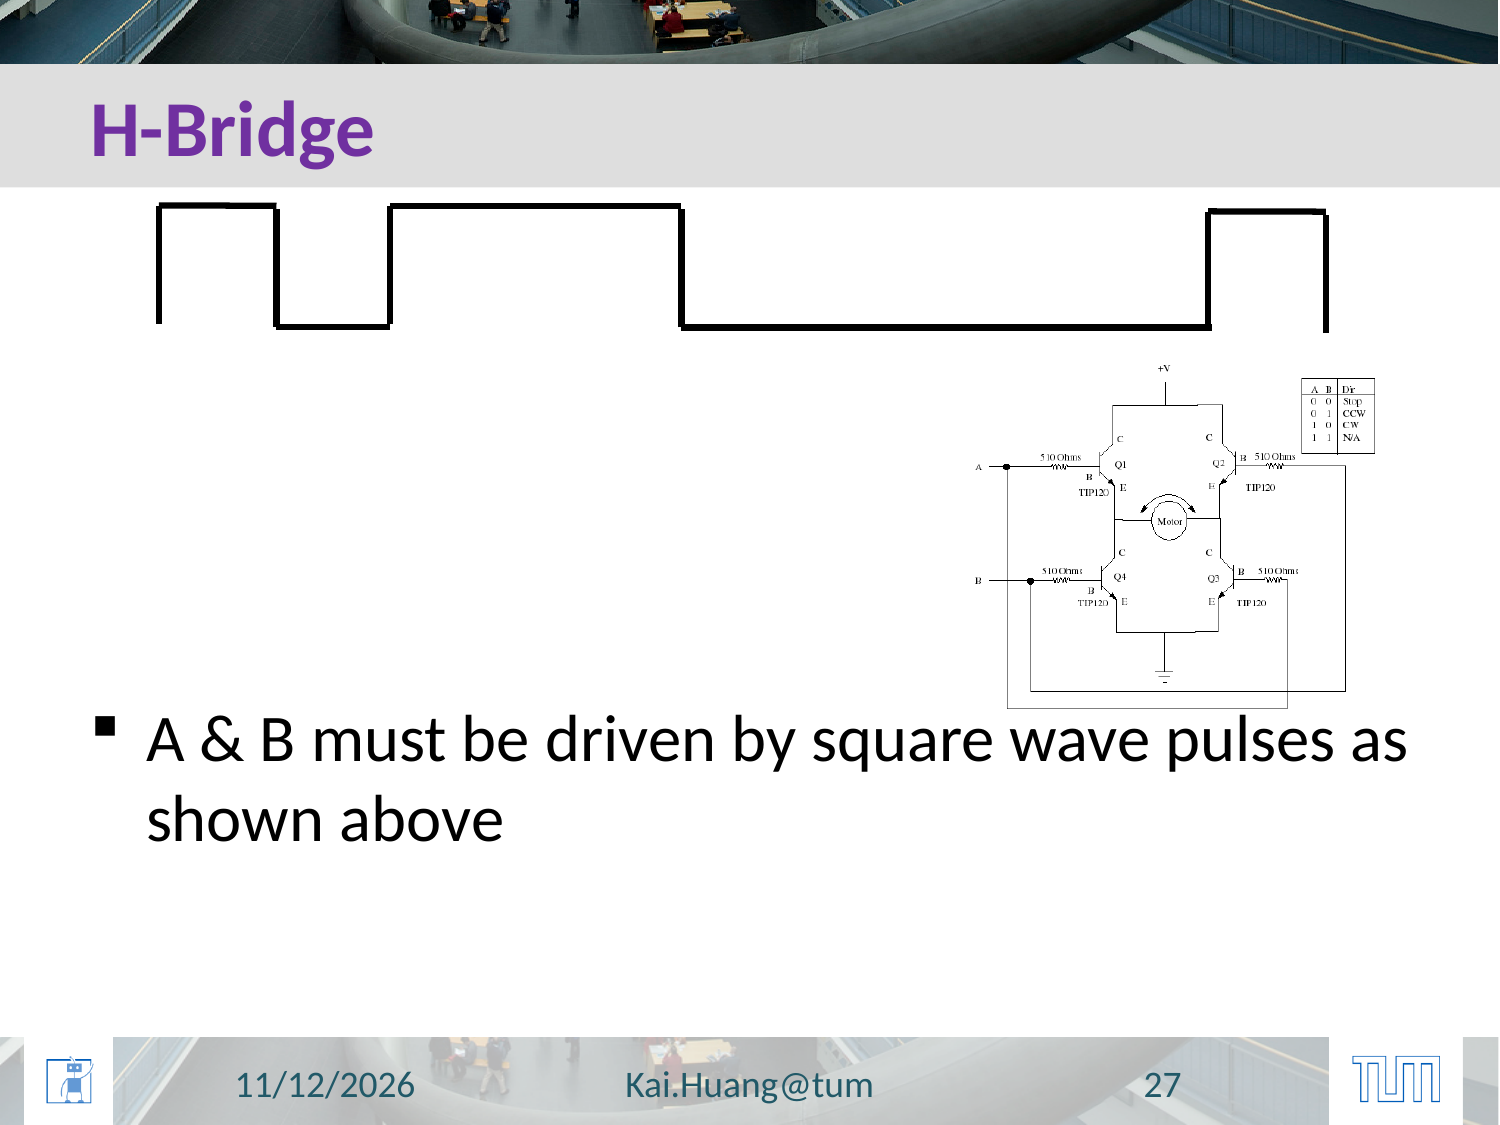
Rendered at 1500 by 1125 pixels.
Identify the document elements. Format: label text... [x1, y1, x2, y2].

title H-Bridge [75, 62, 1425, 188]
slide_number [162, 1052, 488, 1113]
picture [974, 362, 1376, 709]
picture [0, 1032, 1500, 1125]
list A & B must be driven by square wave pulses as shown above [75, 687, 1425, 1025]
picture [0, 0, 1500, 64]
slide_number 27 [1012, 1052, 1313, 1113]
footer Kai.Huang@tum [512, 1052, 988, 1113]
